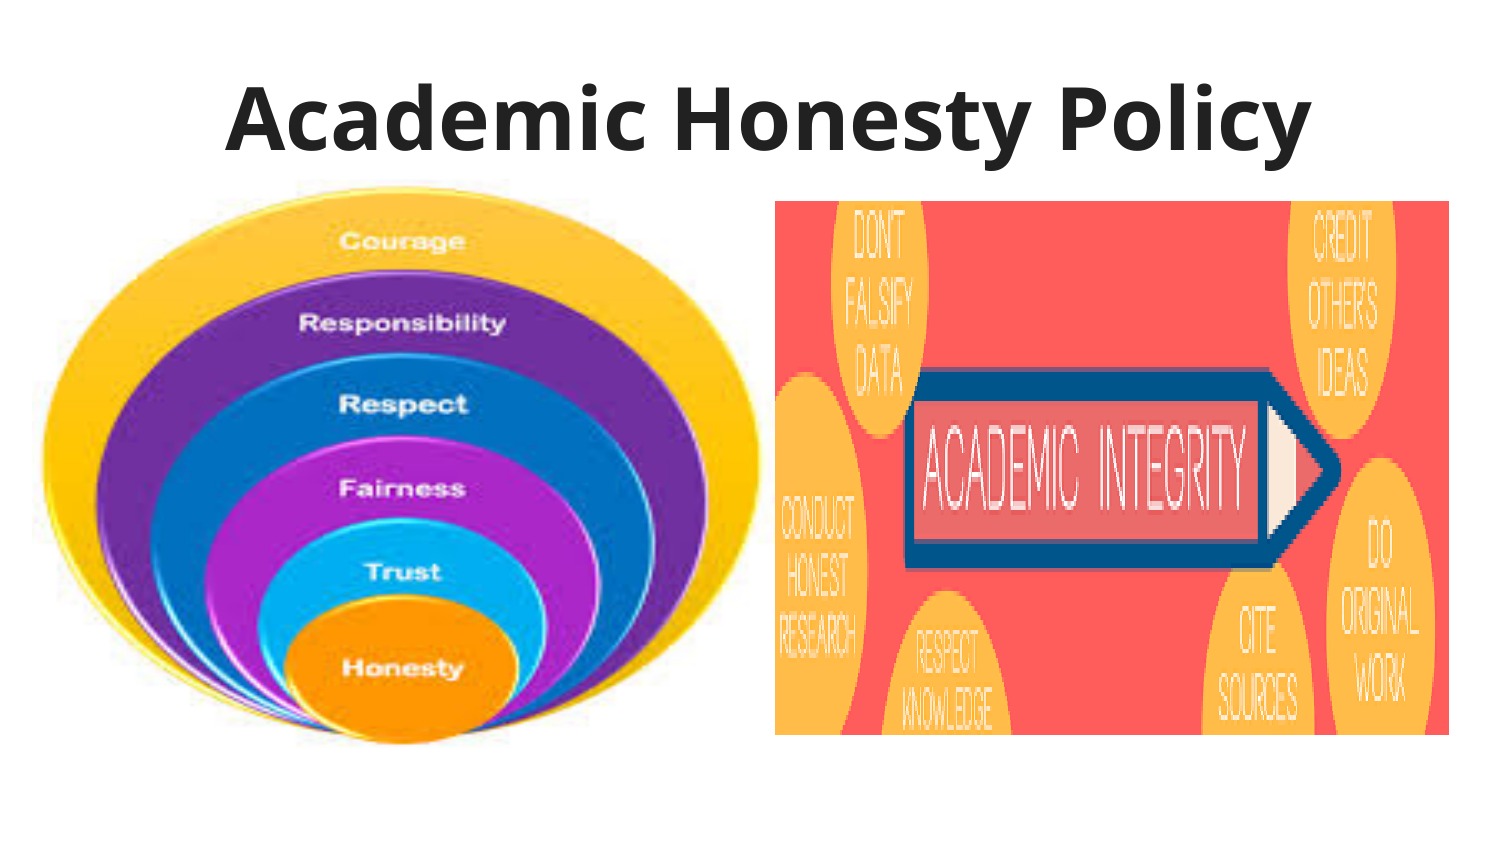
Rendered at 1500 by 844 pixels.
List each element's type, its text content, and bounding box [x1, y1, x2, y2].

title Academic Honesty Policy [51, 48, 1449, 180]
picture [32, 179, 1450, 750]
